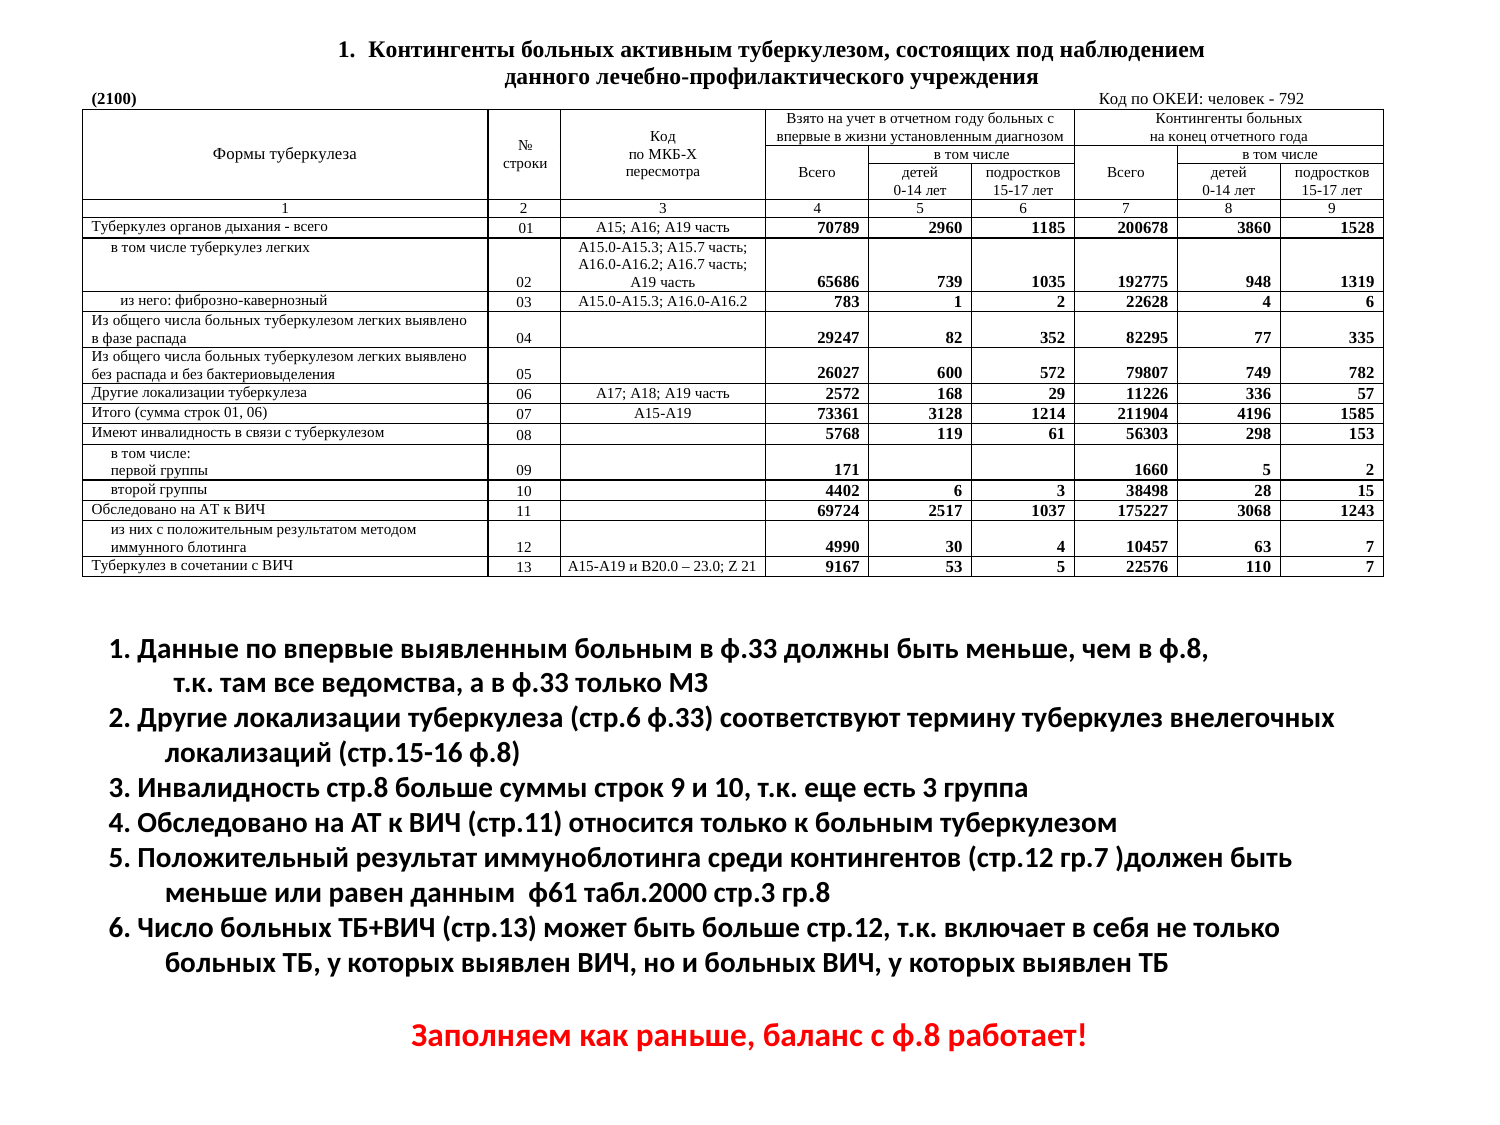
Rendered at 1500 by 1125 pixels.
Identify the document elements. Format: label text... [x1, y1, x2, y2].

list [81, 34, 1433, 601]
text_box 1. Данные по впервые выявленным больным в ф.33 должны быть меньше, чем в ф.8, т.к. там все ведомства, а в ф.33 только МЗ 2. Другие локализации туберкулеза (стр.6 ф.33) соответствуют термину туберкулез внелегочных локализаций (стр.15-16 ф.8) 3. Инвалидность стр.8 больше суммы строк 9 и 10, т.к. еще есть 3 группа 4. Обследовано на АТ к ВИЧ (стр.11) относится только к больным туберкулезом 5. Положительный результат иммуноблотинга среди контингентов (стр.12 гр.7 )должен быть меньше или равен данным ф61 табл.2000 стр.3 гр.8 6. Число больных ТБ+ВИЧ (стр.13) может быть больше стр.12, т.к. включает в себя не только больных ТБ, у которых выявлен ВИЧ, но и больных ВИЧ, у которых выявлен ТБ Заполняем как раньше, баланс с ф.8 работает! [93, 621, 1407, 1096]
